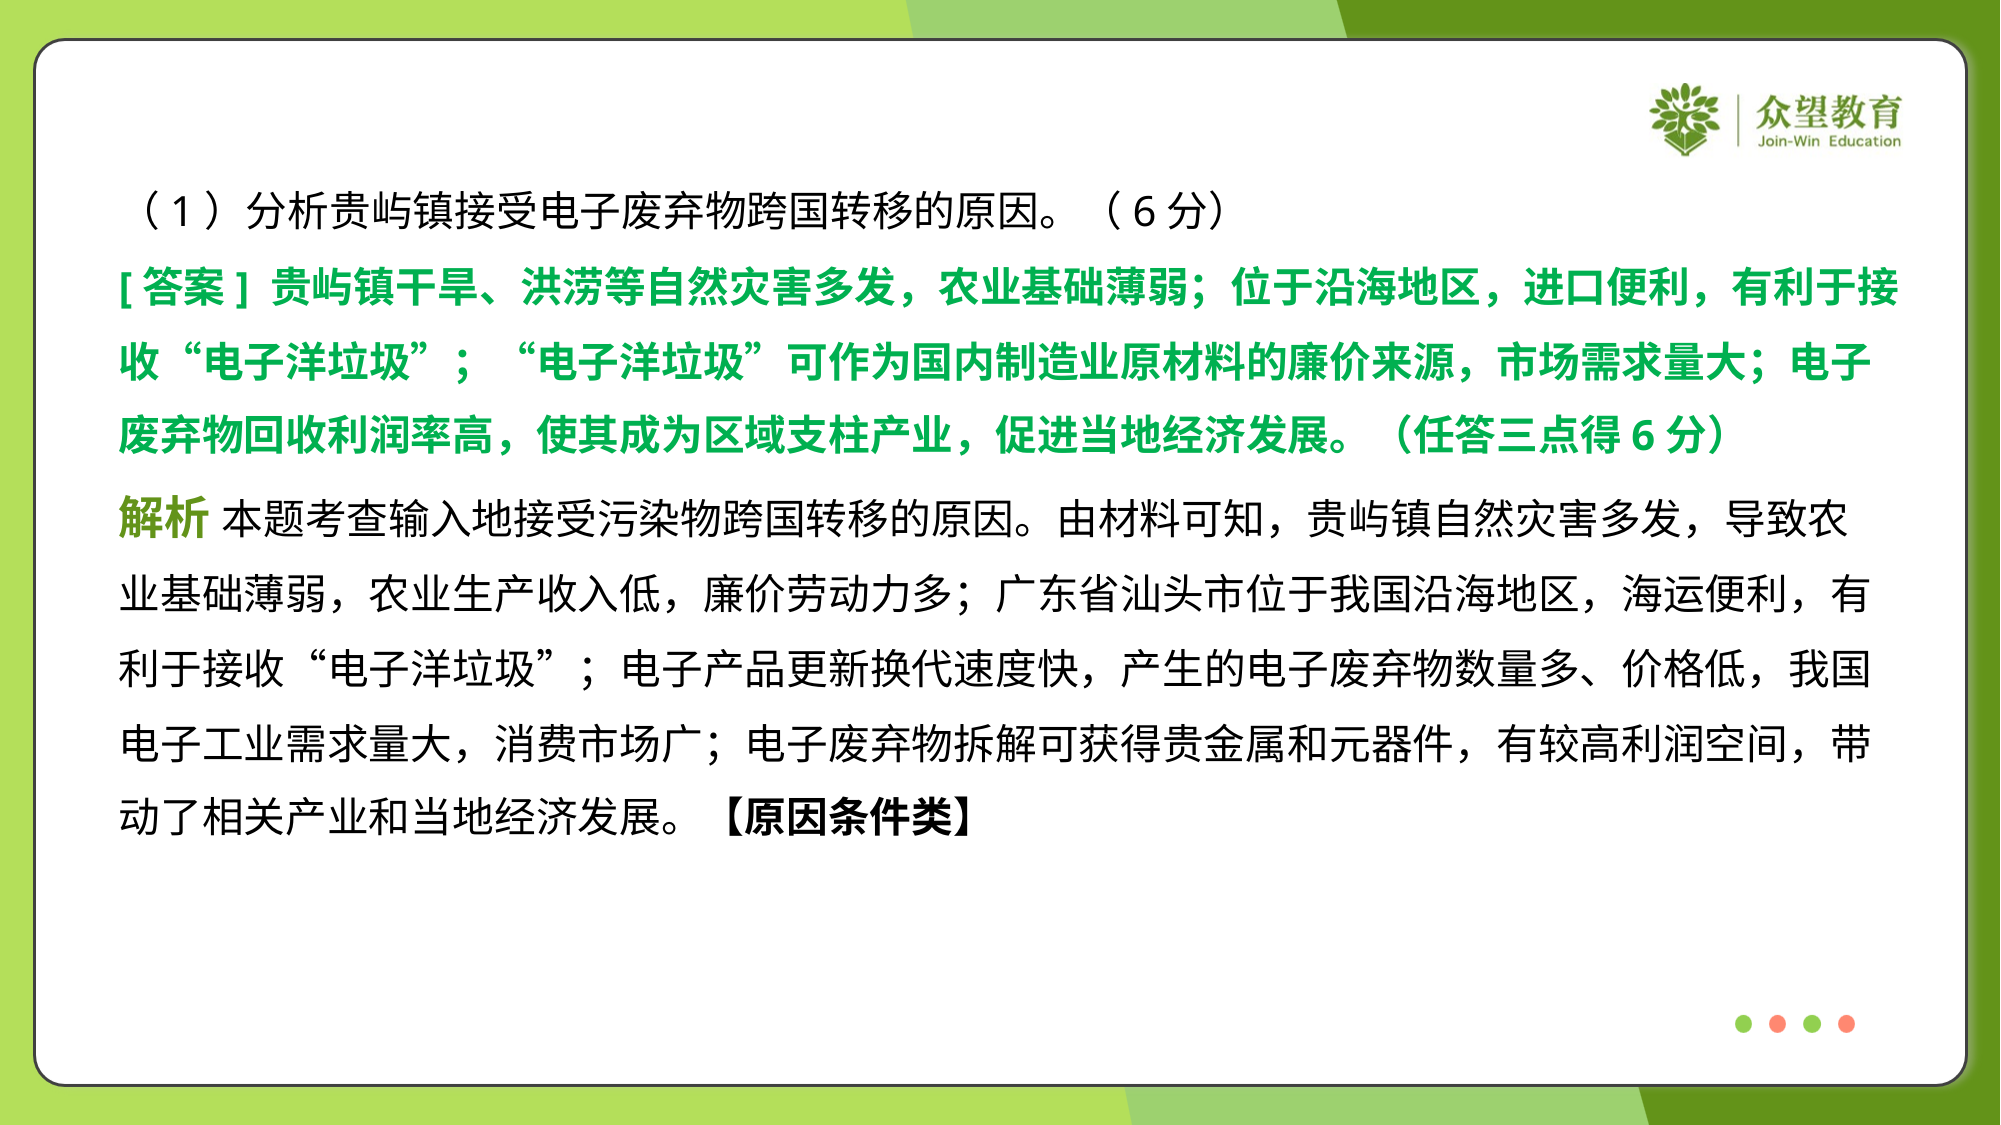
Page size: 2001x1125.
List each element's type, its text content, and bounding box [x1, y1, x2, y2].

text_box [答案] 贵屿镇干旱、洪涝等自然灾害多发，农业基础薄弱；位于沿海地区，进口便利，有利于接 收“电子洋垃圾”；“电子洋垃圾”可作为国内制造业原材料的廉价来源，市场需求量大；电子 废弃物回收利润率高，使其成为区域支柱产业，促进当地经济发展。（任答三点得6分） [118, 235, 1883, 451]
picture [0, 0, 2000, 1125]
text_box 解析 本题考查输入地接受污染物跨国转移的原因。由材料可知，贵屿镇自然灾害多发，导致农 业基础薄弱，农业生产收入低，廉价劳动力多；广东省汕头市位于我国沿海地区，海运便利，有 利于接收“电子洋垃圾”；电子产品更新换代速度快，产生的电子废弃物数量多、价格低，我国 电子工业需求量大，消费市场广；电子废弃物拆解可获得贵金属和元器件，有较高利润空间，带 动了相关产业和当地经济发展。【原因条件类】 [118, 466, 1883, 834]
text_box （1）分析贵屿镇接受电子废弃物跨国转移的原因。（6分） [118, 159, 1883, 227]
